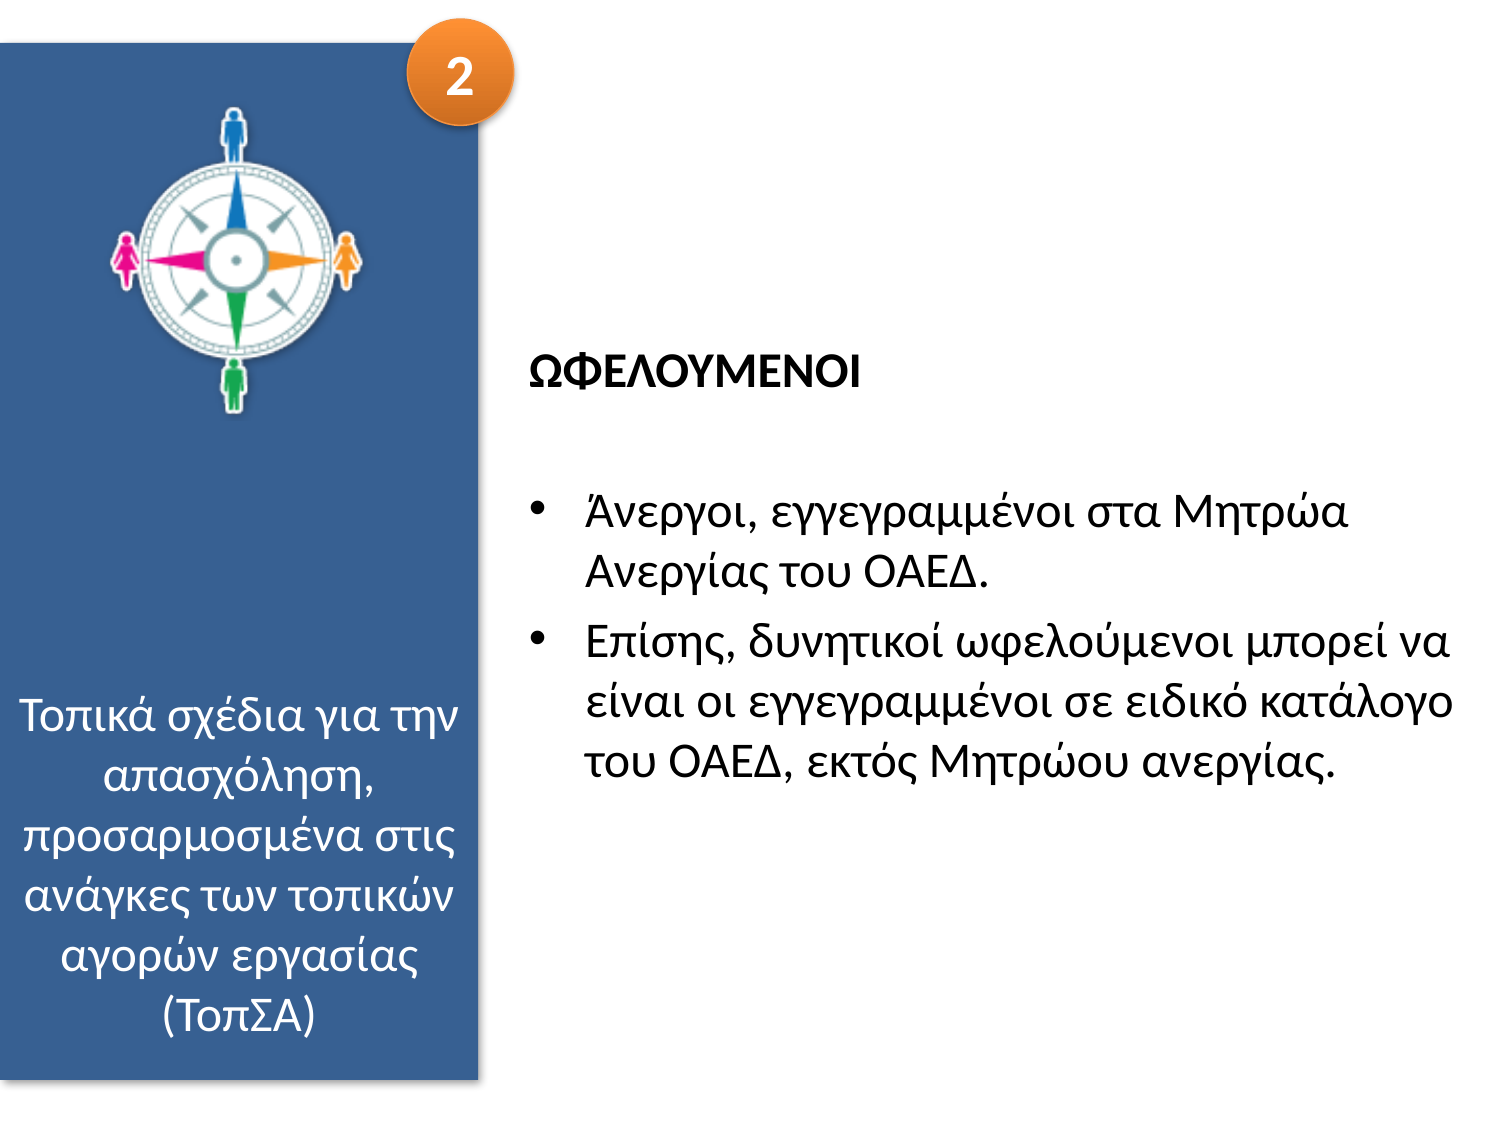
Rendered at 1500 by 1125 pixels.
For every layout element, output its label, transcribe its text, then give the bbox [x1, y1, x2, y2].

text_box 2 [406, 18, 515, 127]
list ΩΦΕΛΟΥΜΕΝΟΙ Άνεργοι, εγγεγραμμένοι στα Μητρώα Ανεργίας του ΟΑΕΔ. Επίσης, δυνητικοί ωφελούμενοι μπορεί να είναι οι εγγεγραμμένοι σε ειδικό κατάλογο του ΟΑΕΔ, εκτός Μητρώου ανεργίας. [513, 42, 1471, 1083]
text_box Τοπικά σχέδια για την απασχόληση, προσαρμοσμένα στις ανάγκες των τοπικών αγορών εργασίας (ΤοπΣΑ) [0, 42, 479, 1080]
picture [104, 101, 374, 421]
